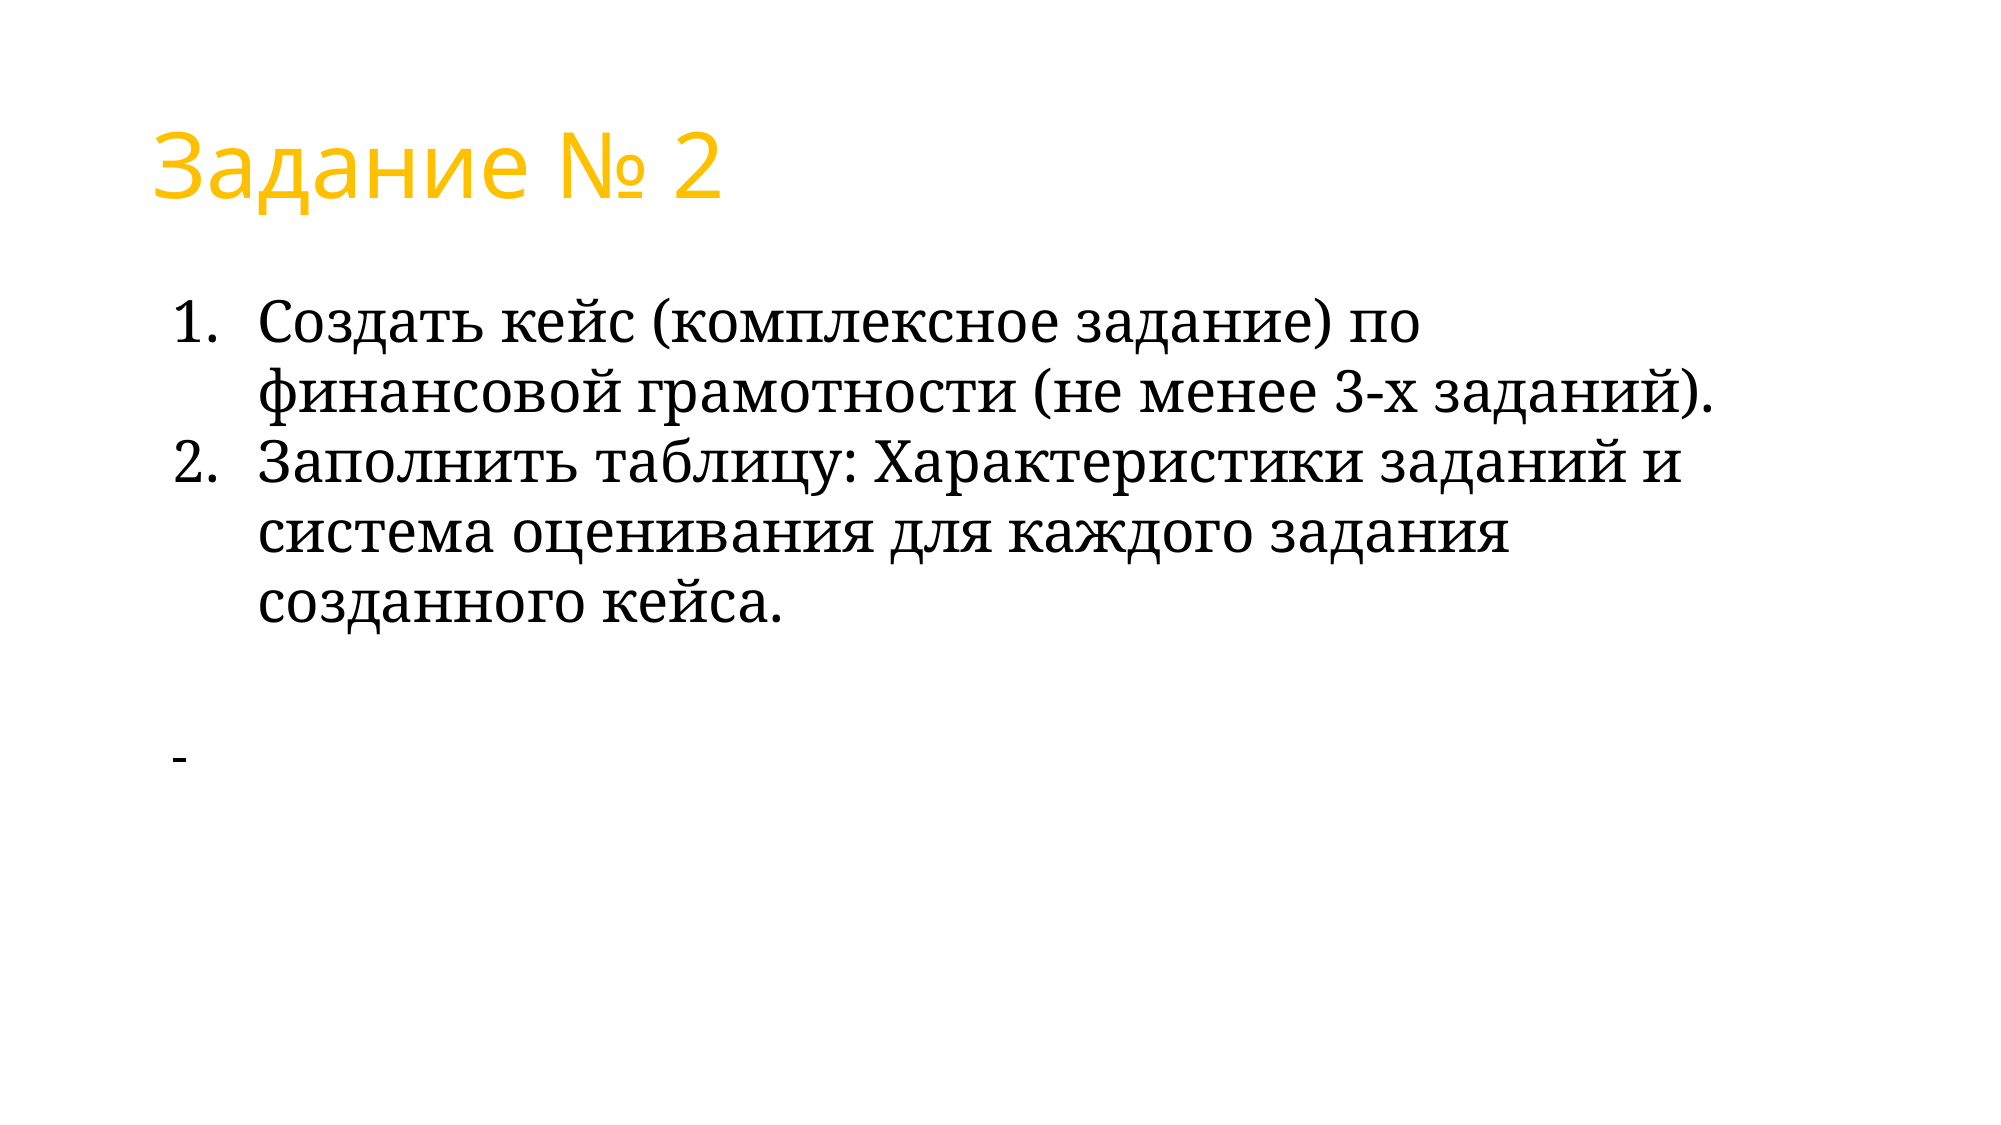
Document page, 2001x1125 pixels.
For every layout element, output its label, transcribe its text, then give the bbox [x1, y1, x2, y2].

text_box Создать кейс (комплексное задание) по финансовой грамотности (не менее 3-х заданий). Заполнить таблицу: Характеристики заданий и система оценивания для каждого задания созданного кейса. [158, 277, 1812, 772]
title Задание № 2 [137, 59, 1863, 278]
